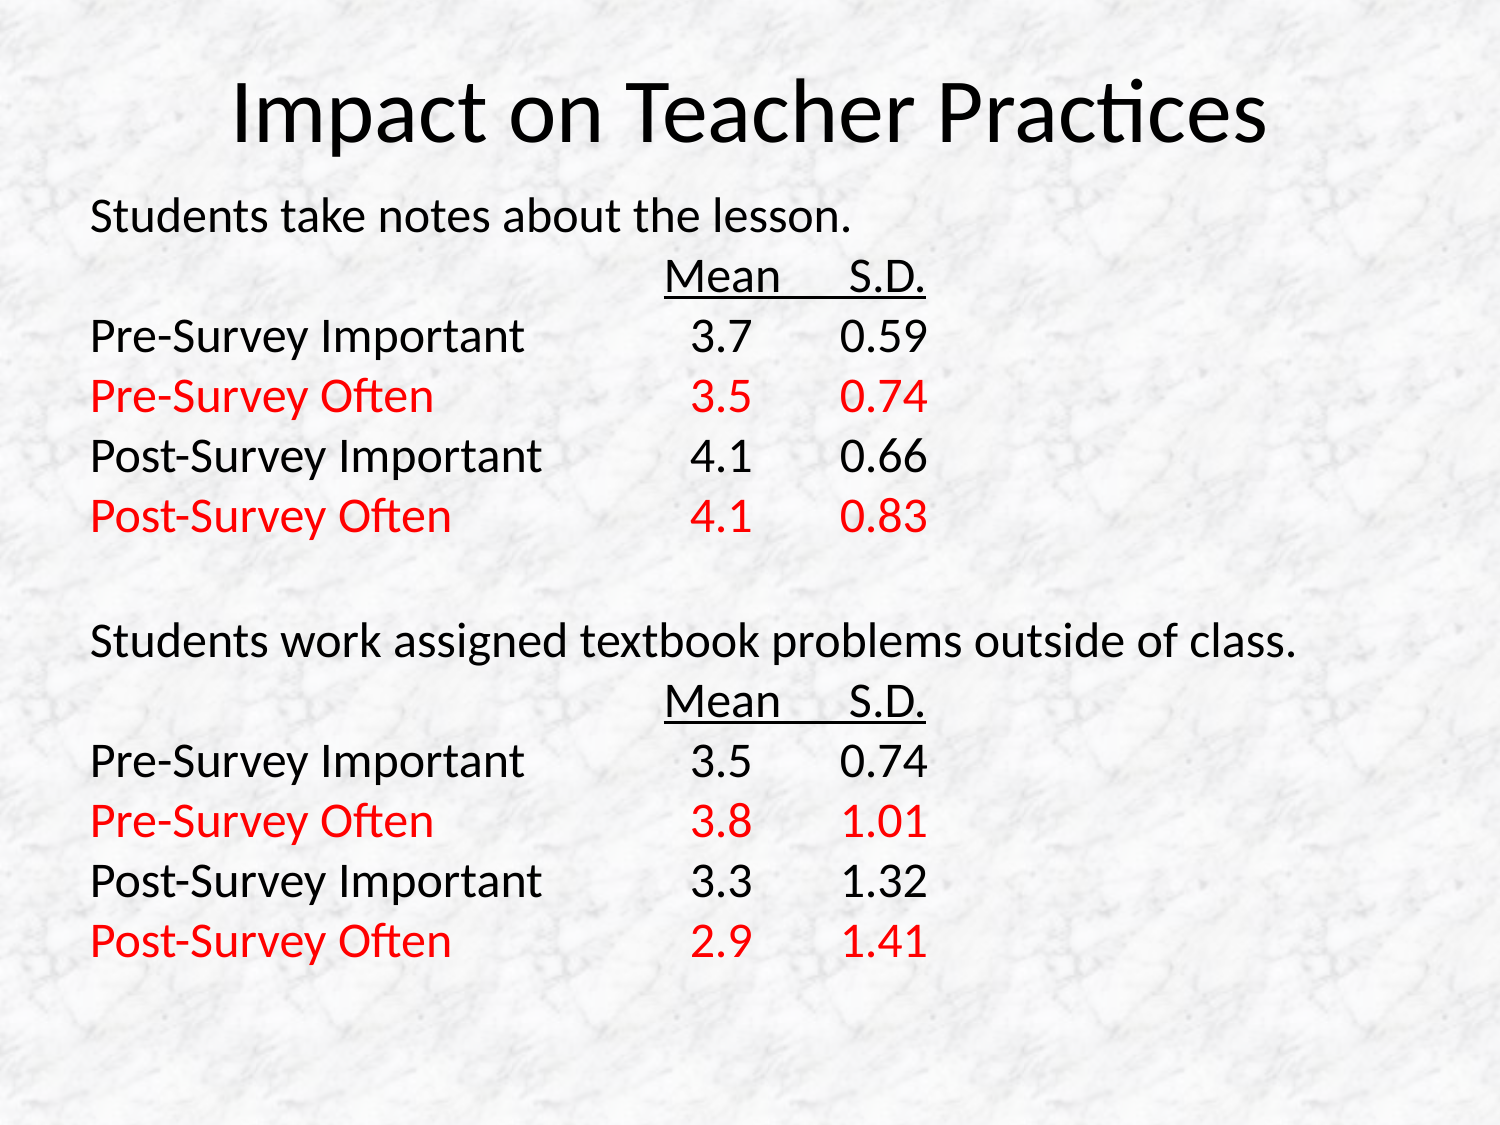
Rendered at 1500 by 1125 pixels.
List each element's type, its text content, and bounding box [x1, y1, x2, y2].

title Impact on Teacher Practices [75, 12, 1425, 200]
text_box Students take notes about the lesson. Mean S.D. Pre-Survey Important 3.7 0.59 Pre-Survey Often 3.5 0.74 Post-Survey Important 4.1 0.66 Post-Survey Often 4.1 0.83 [74, 174, 1413, 550]
text_box Students work assigned textbook problems outside of class. Mean S.D. Pre-Survey Important 3.5 0.74 Pre-Survey Often 3.8 1.01 Post-Survey Important 3.3 1.32 Post-Survey Often 2.9 1.41 [74, 599, 1413, 975]
